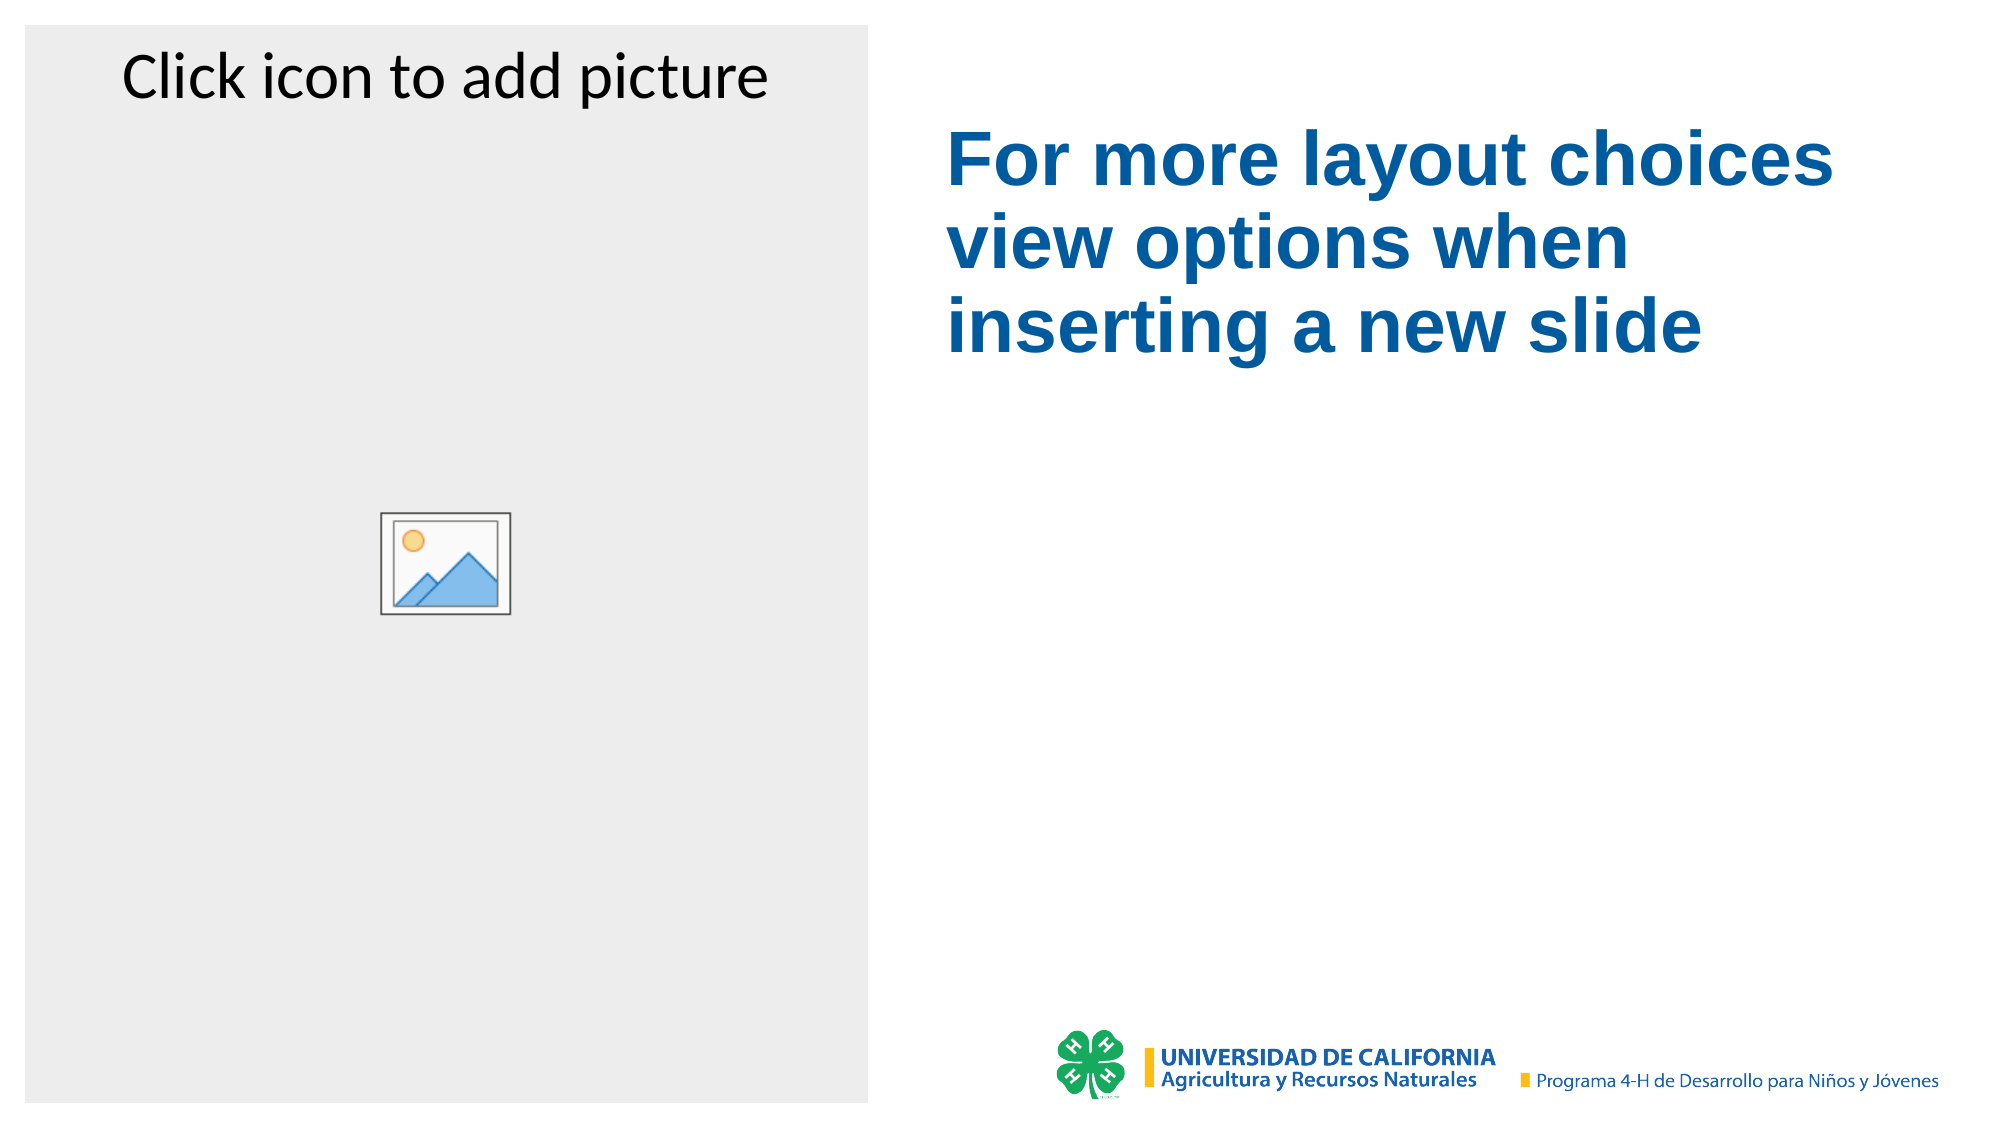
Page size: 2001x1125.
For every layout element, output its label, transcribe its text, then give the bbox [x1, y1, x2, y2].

title For more layout choices view options when inserting a new slide [931, 111, 1863, 330]
picture [24, 24, 868, 1103]
picture [1027, 991, 1946, 1125]
